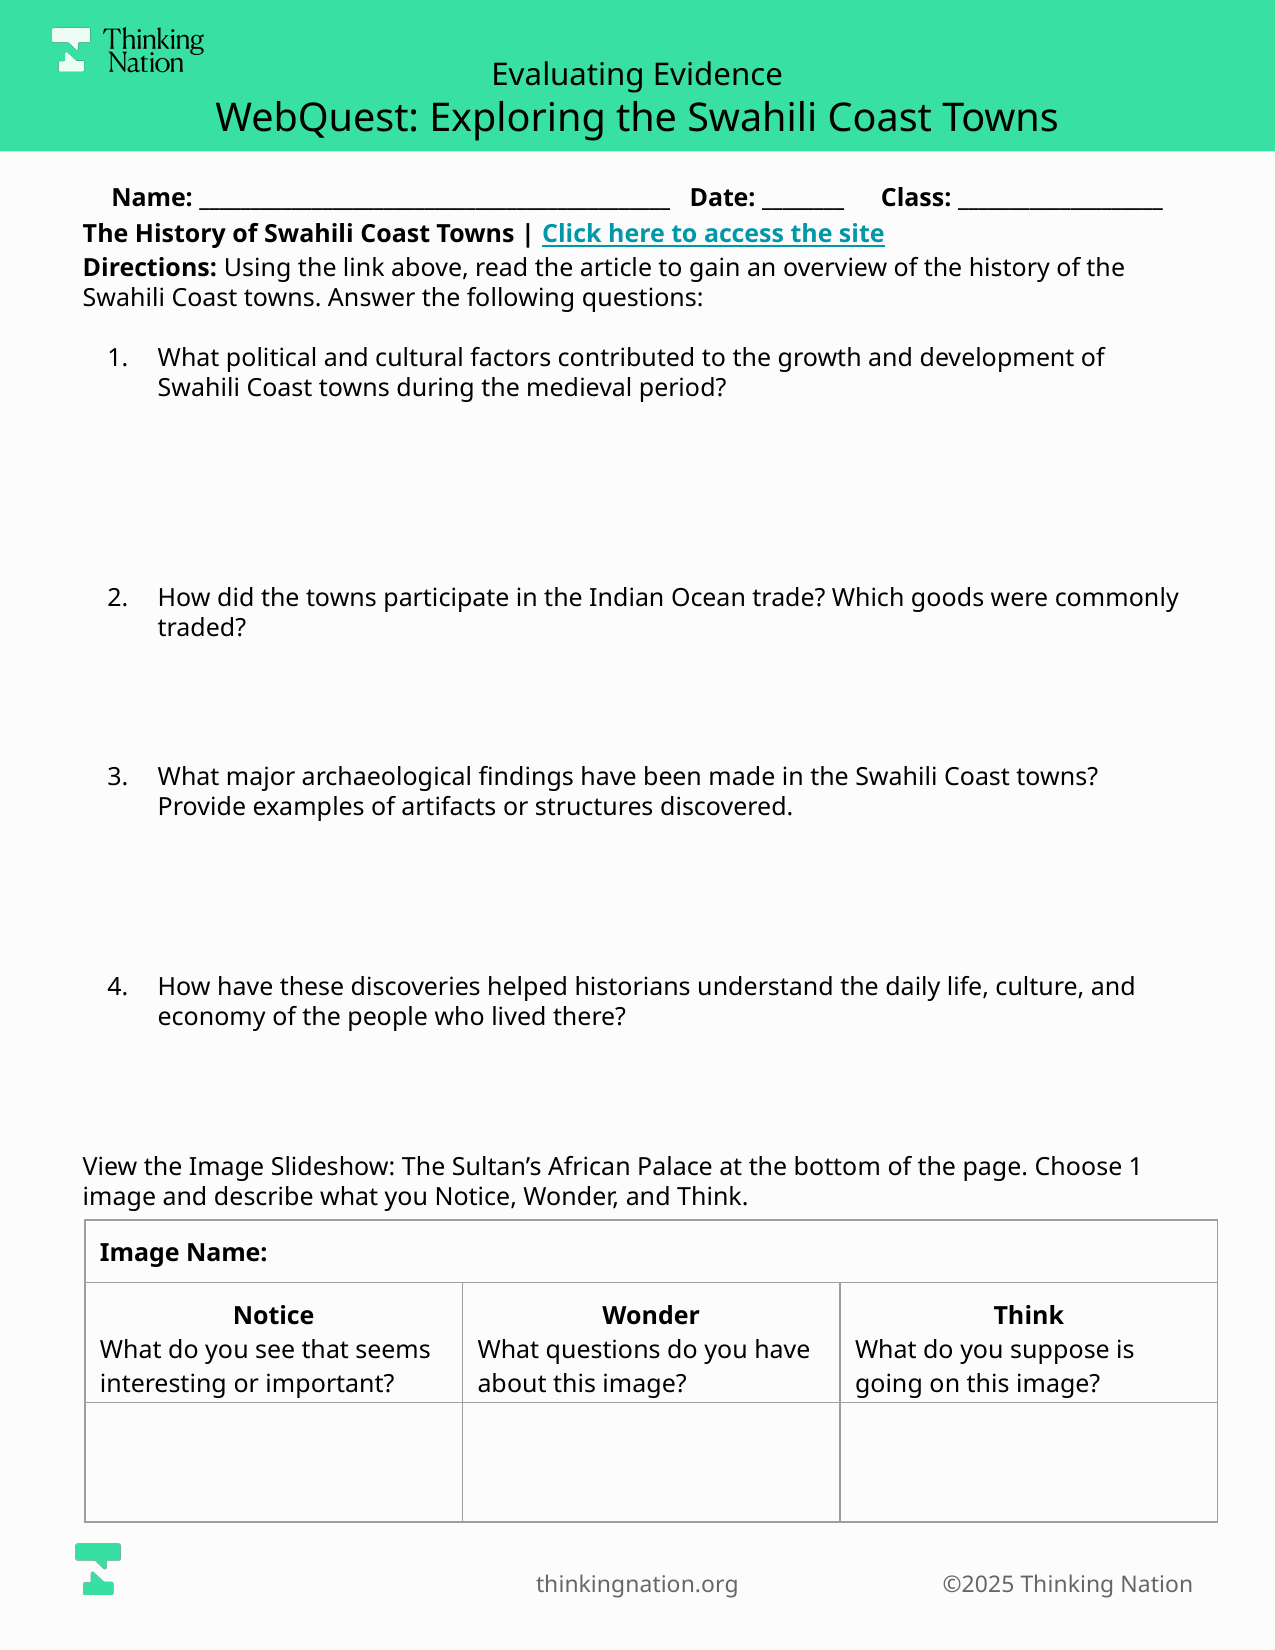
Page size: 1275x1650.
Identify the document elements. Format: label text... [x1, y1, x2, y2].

text_box The History of Swahili Coast Towns | Click here to access the site Directions: Using the link above, read the article to gain an overview of the history of the Swahili Coast towns. Answer the following questions: What political and cultural factors contributed to the growth and development of Swahili Coast towns during the medieval period? How did the towns participate in the Indian Ocean trade? Which goods were commonly traded? What major archaeological findings have been made in the Swahili Coast towns? Provide examples of artifacts or structures discovered. How have these discoveries helped historians understand the daily life, culture, and economy of the people who lived there? View the Image Slideshow: The Sultan’s African Palace at the bottom of the page. Choose 1 image and describe what you Notice, Wonder, and Think. [67, 227, 1208, 1225]
picture [35, 13, 210, 87]
text_box Name: ______________________________________________ Date: ________ Class: ____________________ [35, 166, 1239, 227]
table_cell [841, 1403, 1217, 1521]
picture [62, 1533, 134, 1605]
table_cell Notice What do you see that seems interesting or important? [86, 1283, 462, 1402]
table_cell [86, 1403, 462, 1521]
table_cell [463, 1403, 839, 1521]
text_box ©2025 Thinking Nation [907, 1553, 1210, 1605]
table_cell Think What do you suppose is going on this image? [841, 1283, 1217, 1402]
text_box thinkingnation.org [486, 1553, 789, 1605]
table_header Image Name: [86, 1221, 1217, 1282]
text_box Evaluating Evidence WebQuest: Exploring the Swahili Coast Towns [0, 0, 1275, 152]
table_cell Wonder What questions do you have about this image? [463, 1283, 839, 1402]
